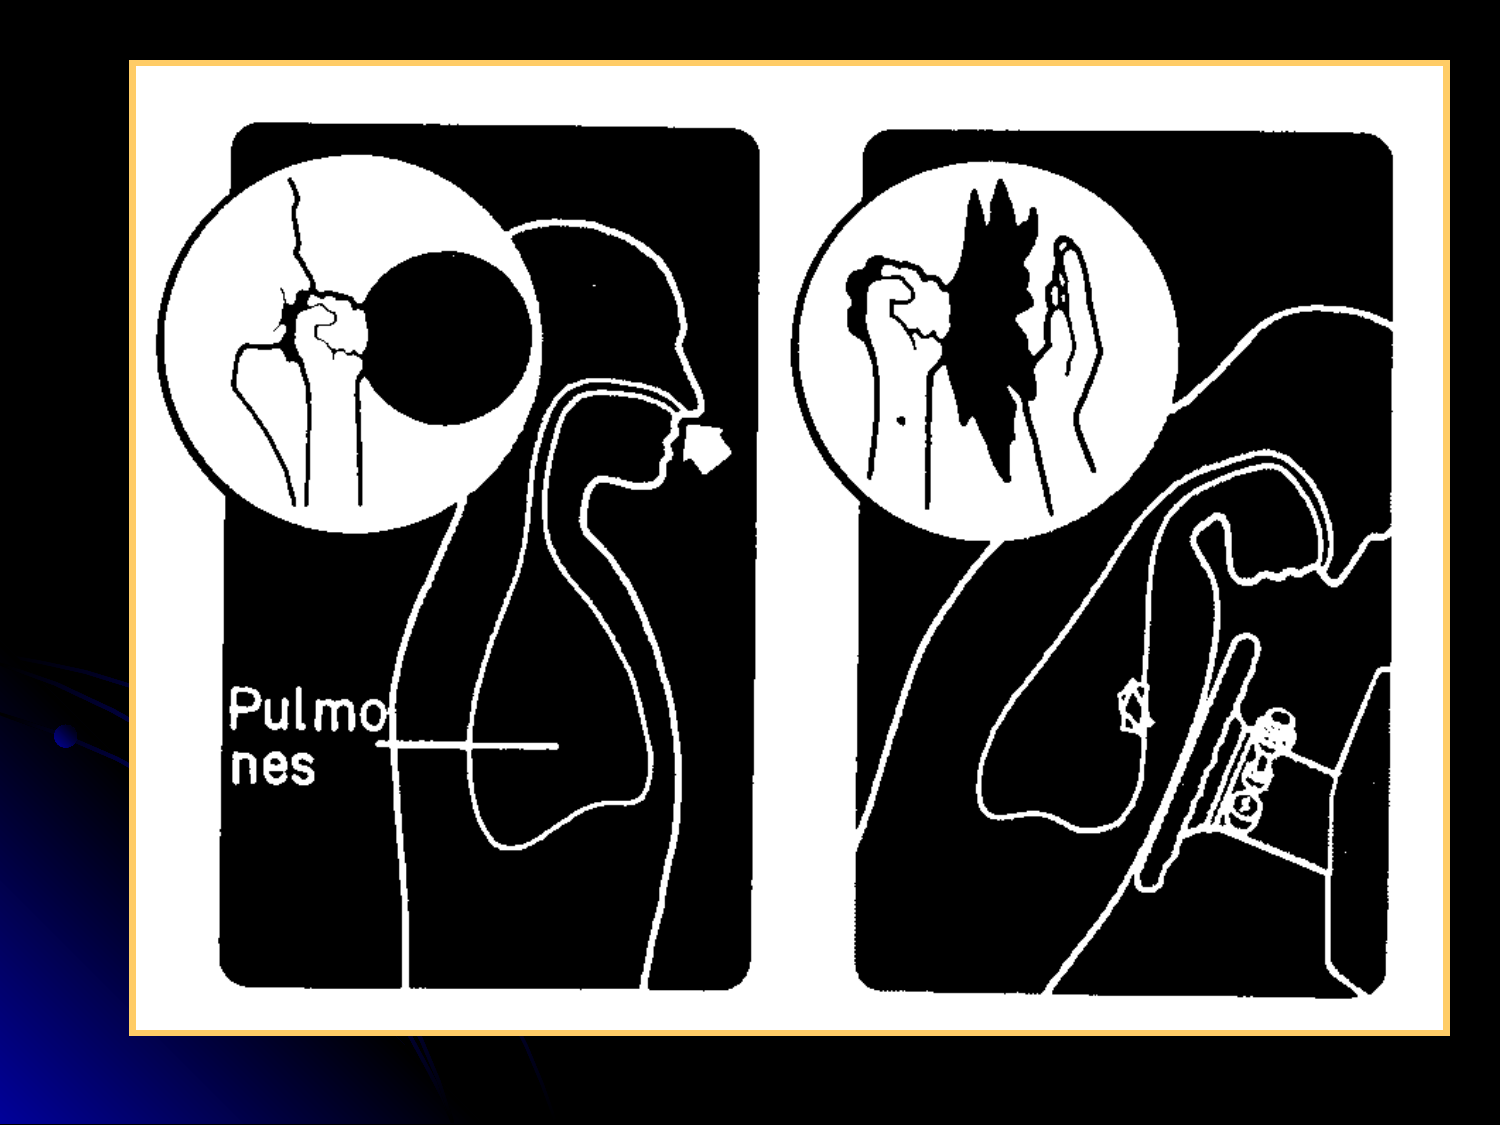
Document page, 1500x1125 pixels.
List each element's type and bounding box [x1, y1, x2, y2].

list [135, 66, 1444, 1030]
